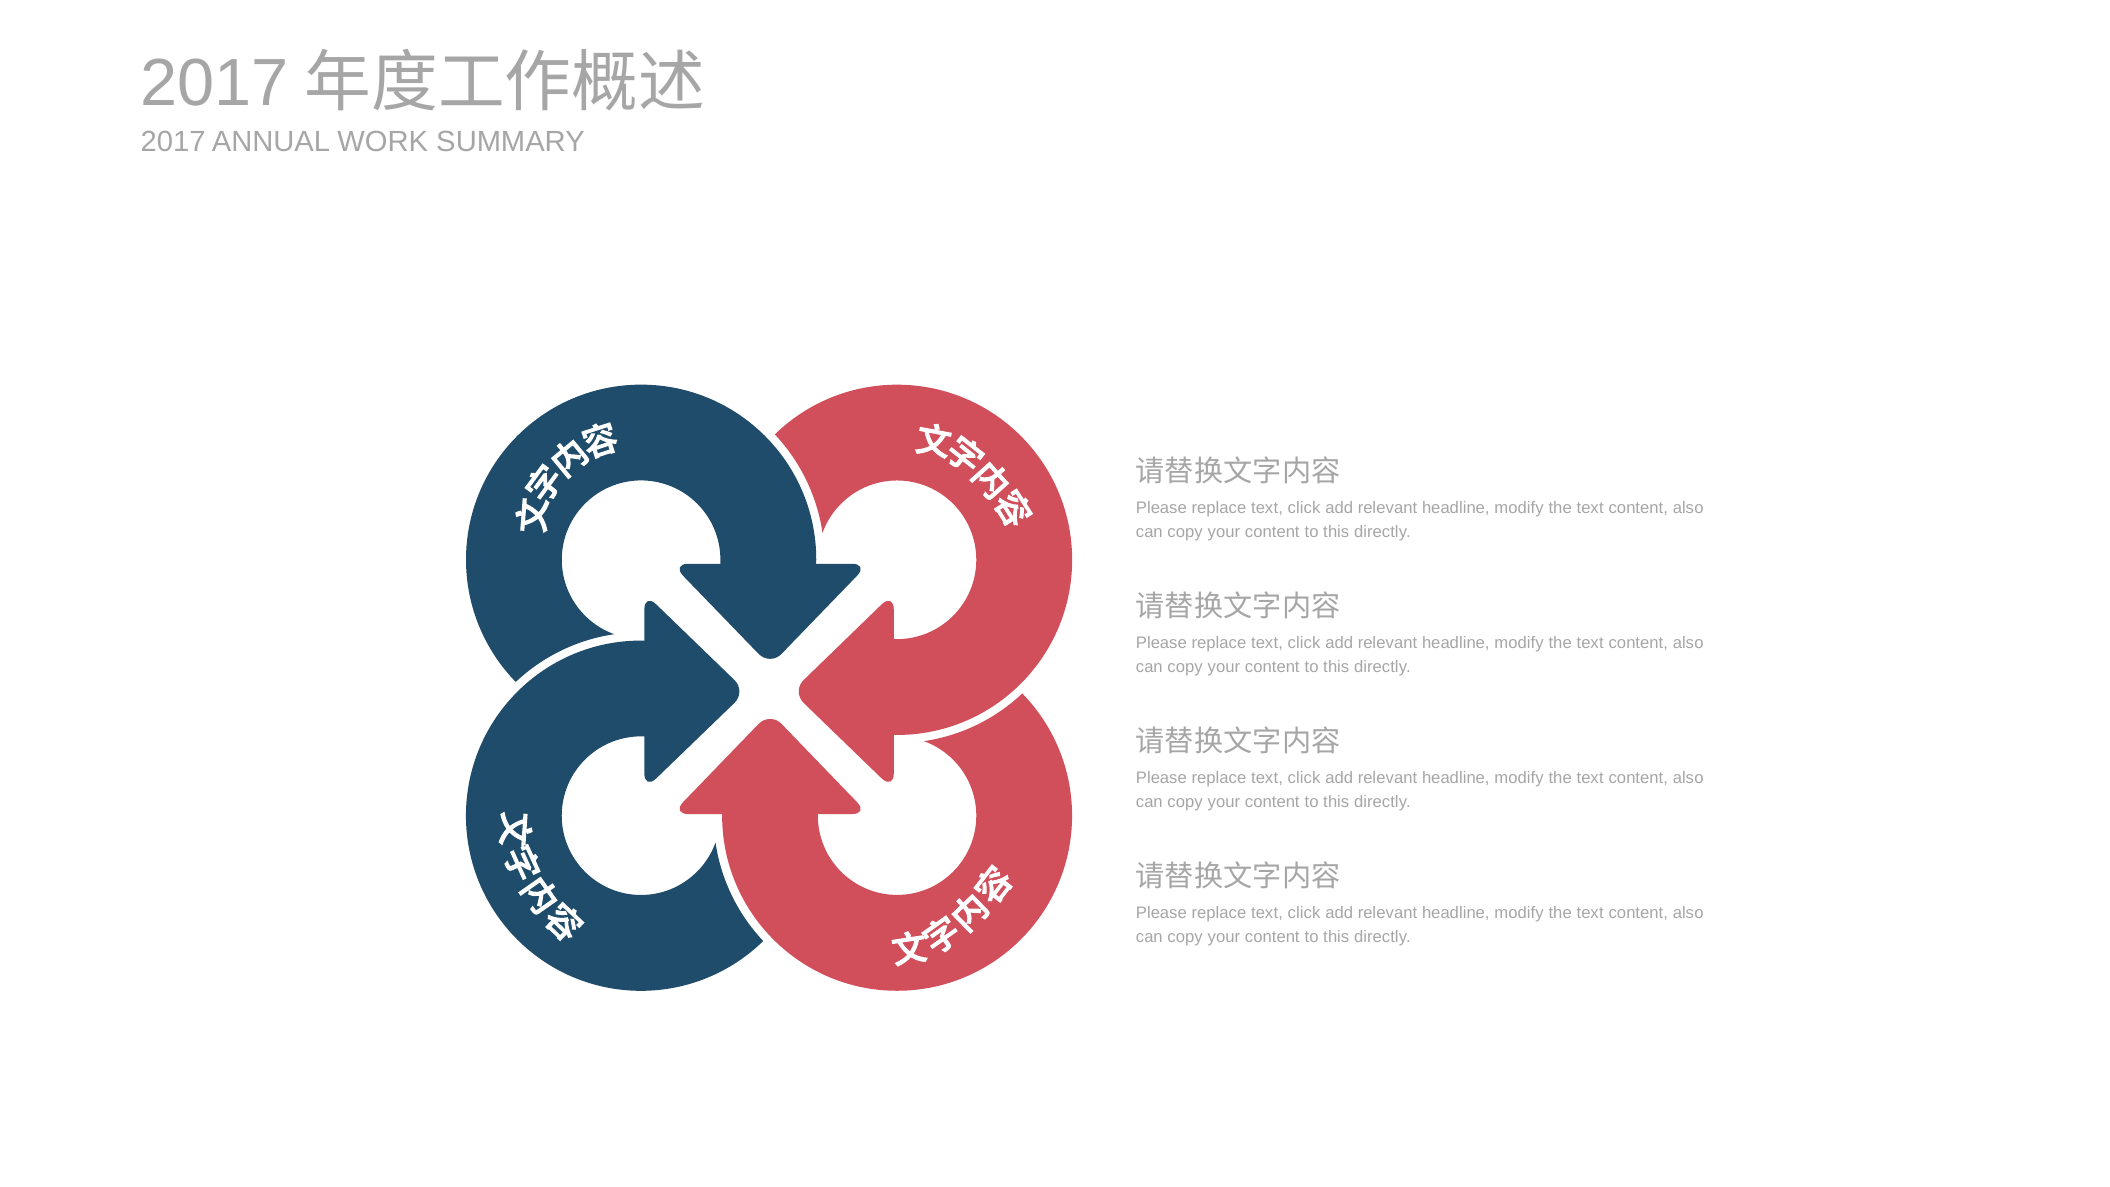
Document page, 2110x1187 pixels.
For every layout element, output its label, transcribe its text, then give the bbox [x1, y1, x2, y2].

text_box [465, 384, 1073, 991]
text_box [1135, 580, 1728, 674]
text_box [1135, 715, 1728, 810]
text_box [1135, 850, 1728, 945]
text_box 2017年度工作概述 [140, 38, 789, 119]
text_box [1135, 444, 1728, 539]
text_box 2017 ANNUAL WORK SUMMARY [140, 122, 602, 158]
